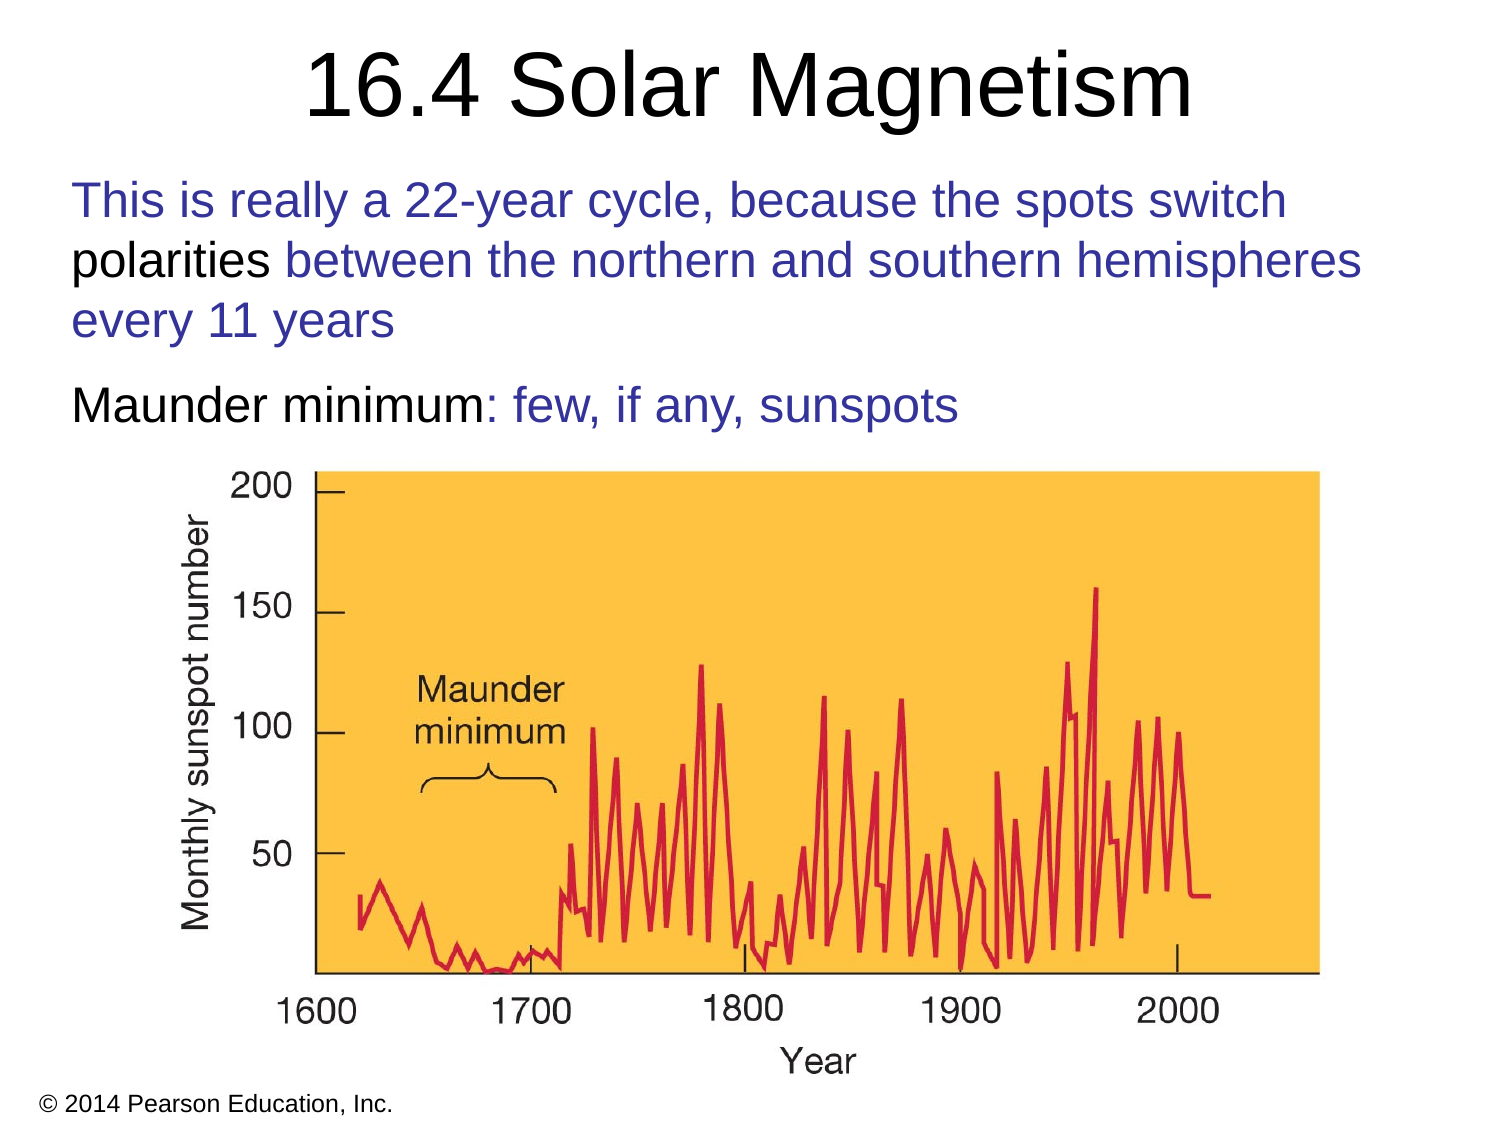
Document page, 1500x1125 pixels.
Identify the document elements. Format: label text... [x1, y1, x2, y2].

text_box This is really a 22-year cycle, because the spots switch polarities between the northern and southern hemispheres every 11 years Maunder minimum: few, if any, sunspots [56, 159, 1444, 440]
title 16.4 Solar Magnetism [112, 0, 1388, 161]
picture [172, 462, 1328, 1076]
